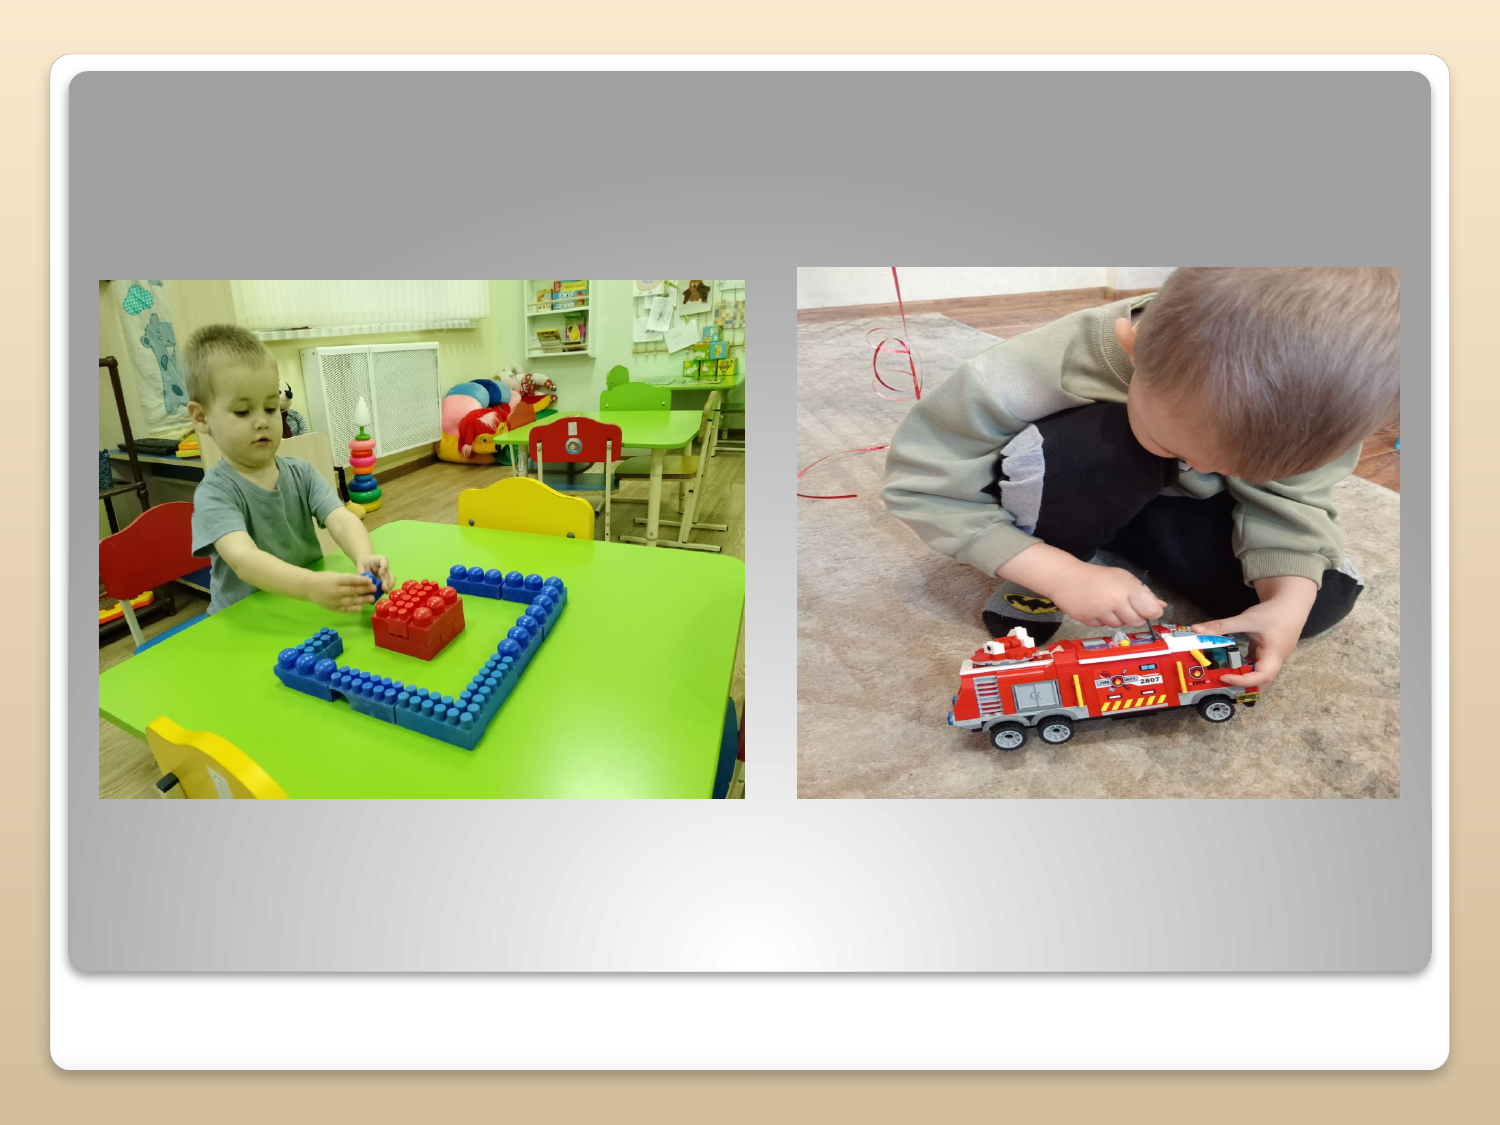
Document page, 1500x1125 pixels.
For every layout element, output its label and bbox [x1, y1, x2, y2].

list [99, 280, 745, 799]
picture [796, 266, 1400, 799]
